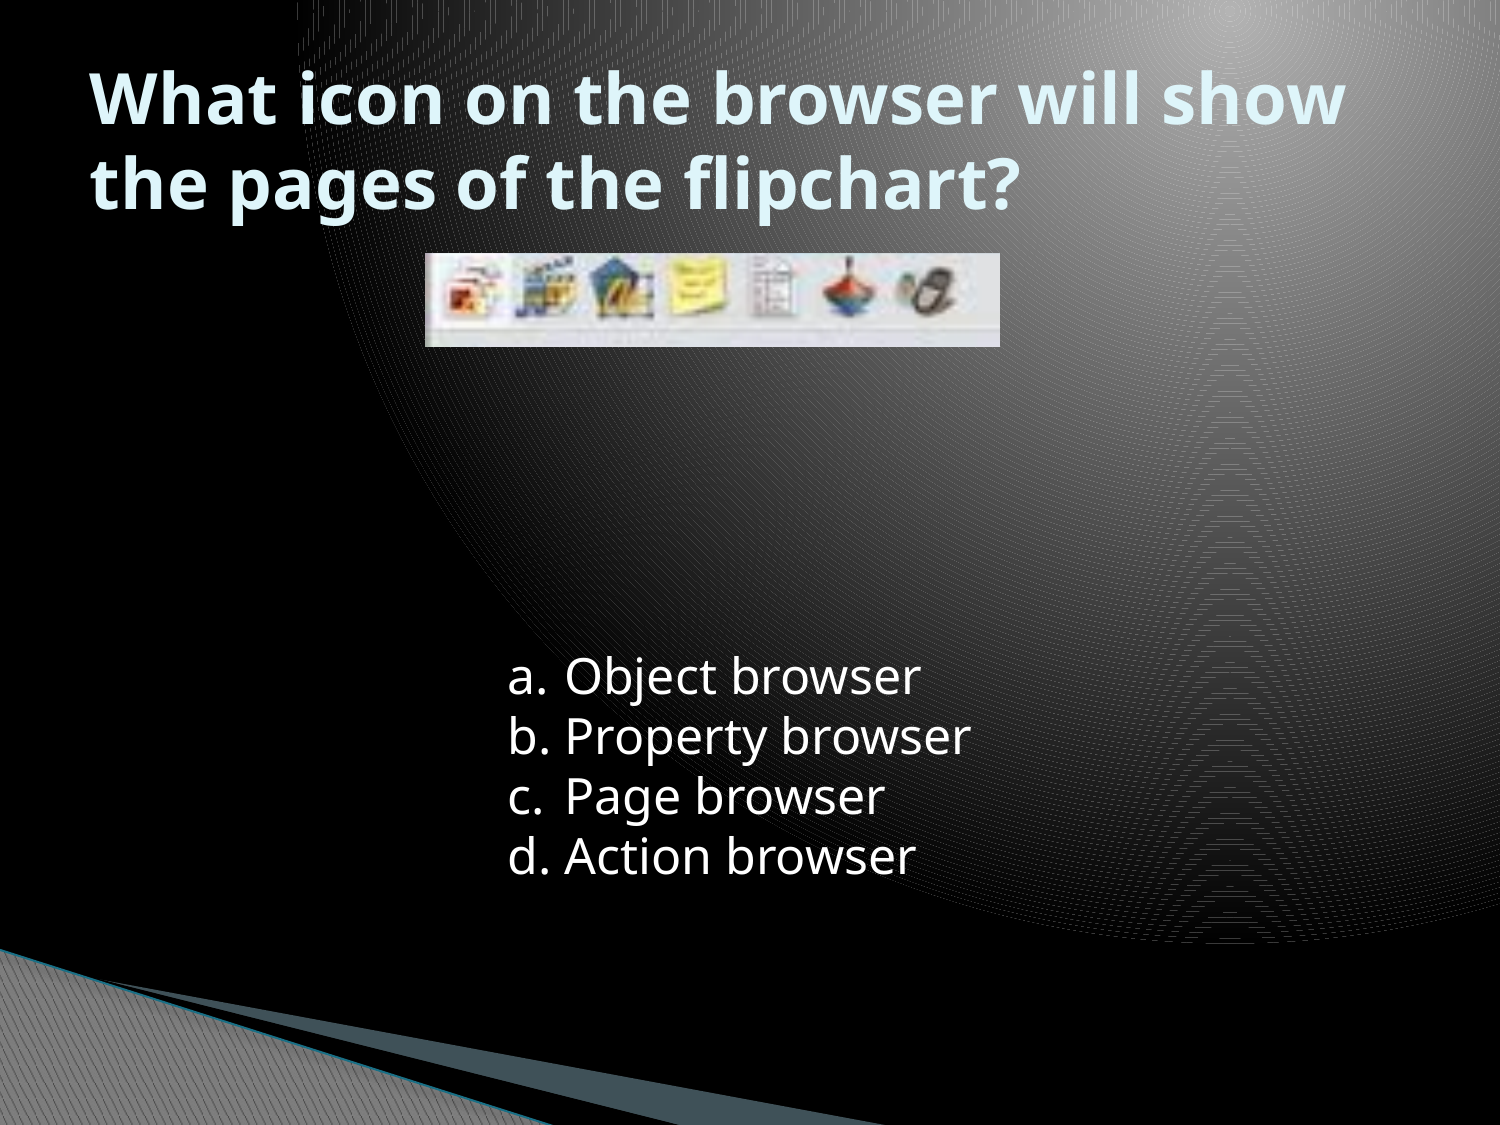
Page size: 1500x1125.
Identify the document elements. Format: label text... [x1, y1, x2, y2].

picture [424, 253, 1001, 347]
text_box Object browser Property browser Page browser Action browser [493, 637, 988, 893]
picture [0, 952, 543, 1125]
title What icon on the browser will show the pages of the flipchart? [75, 45, 1425, 233]
